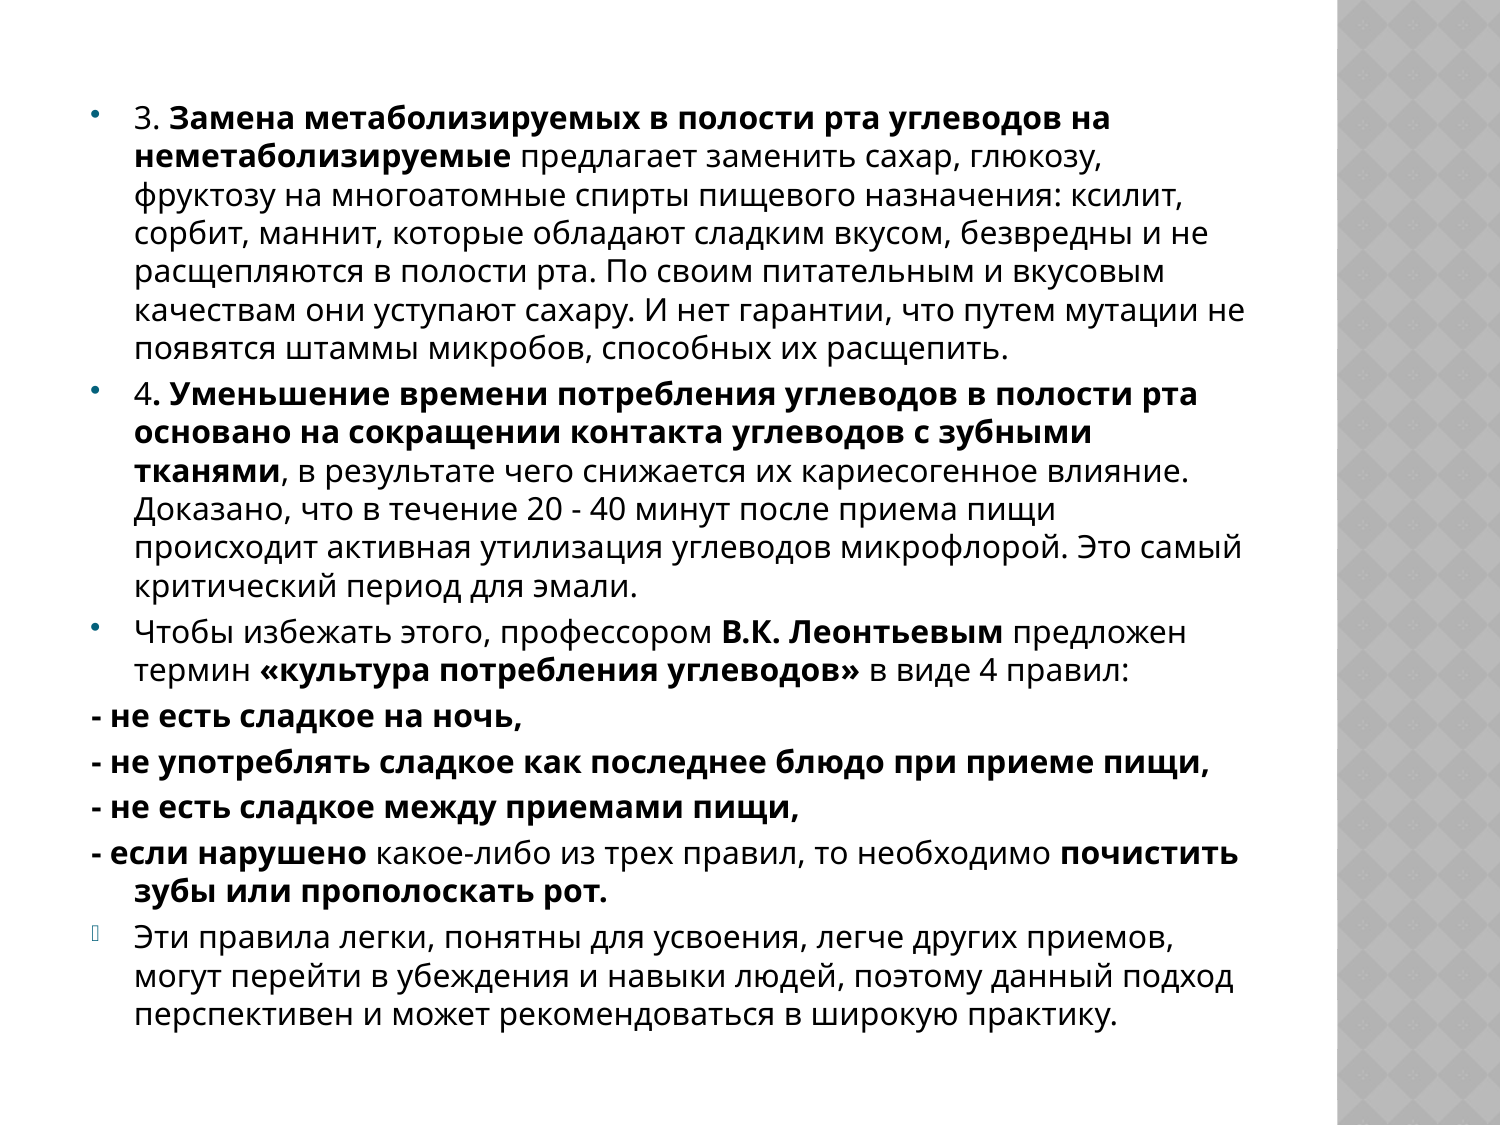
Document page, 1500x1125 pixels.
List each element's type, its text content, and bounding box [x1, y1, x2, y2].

list 3. Замена метаболизируемых в полости рта углеводов на неметаболизируемые предлагает заменить сахар, глюкозу, фруктозу на многоатомные спирты пищевого назначения: ксилит, сорбит, маннит, которые обладают сладким вкусом, безвредны и не расщепляются в полости рта. По своим питательным и вкусовым качествам они уступают сахару. И нет гарантии, что путем мутации не появятся штаммы микробов, способных их расщепить. 4. Уменьшение времени потребления углеводов в полости рта основано на сокращении контакта углеводов с зубными тканями, в результате чего снижается их кариесогенное влияние. Доказано, что в течение 20 - 40 минут после приема пищи происходит активная утилизация углеводов микрофлорой. Это самый критический период для эмали. Чтобы избежать этого, профессором В.К. Леонтьевым предложен термин «культура потребления углеводов» в виде 4 правил: - не есть сладкое на ночь, - не употреблять сладкое как последнее блюдо при приеме пищи, - не есть сладкое между приемами пищи, - если нарушено какое-либо из трех правил, то необходимо почистить зубы или прополоскать рот. Эти правила легки, понятны для усвоения, легче других приемов, могут перейти в убеждения и навыки людей, поэтому данный подход перспективен и может рекомендоваться в широкую практику. [76, 90, 1263, 1059]
